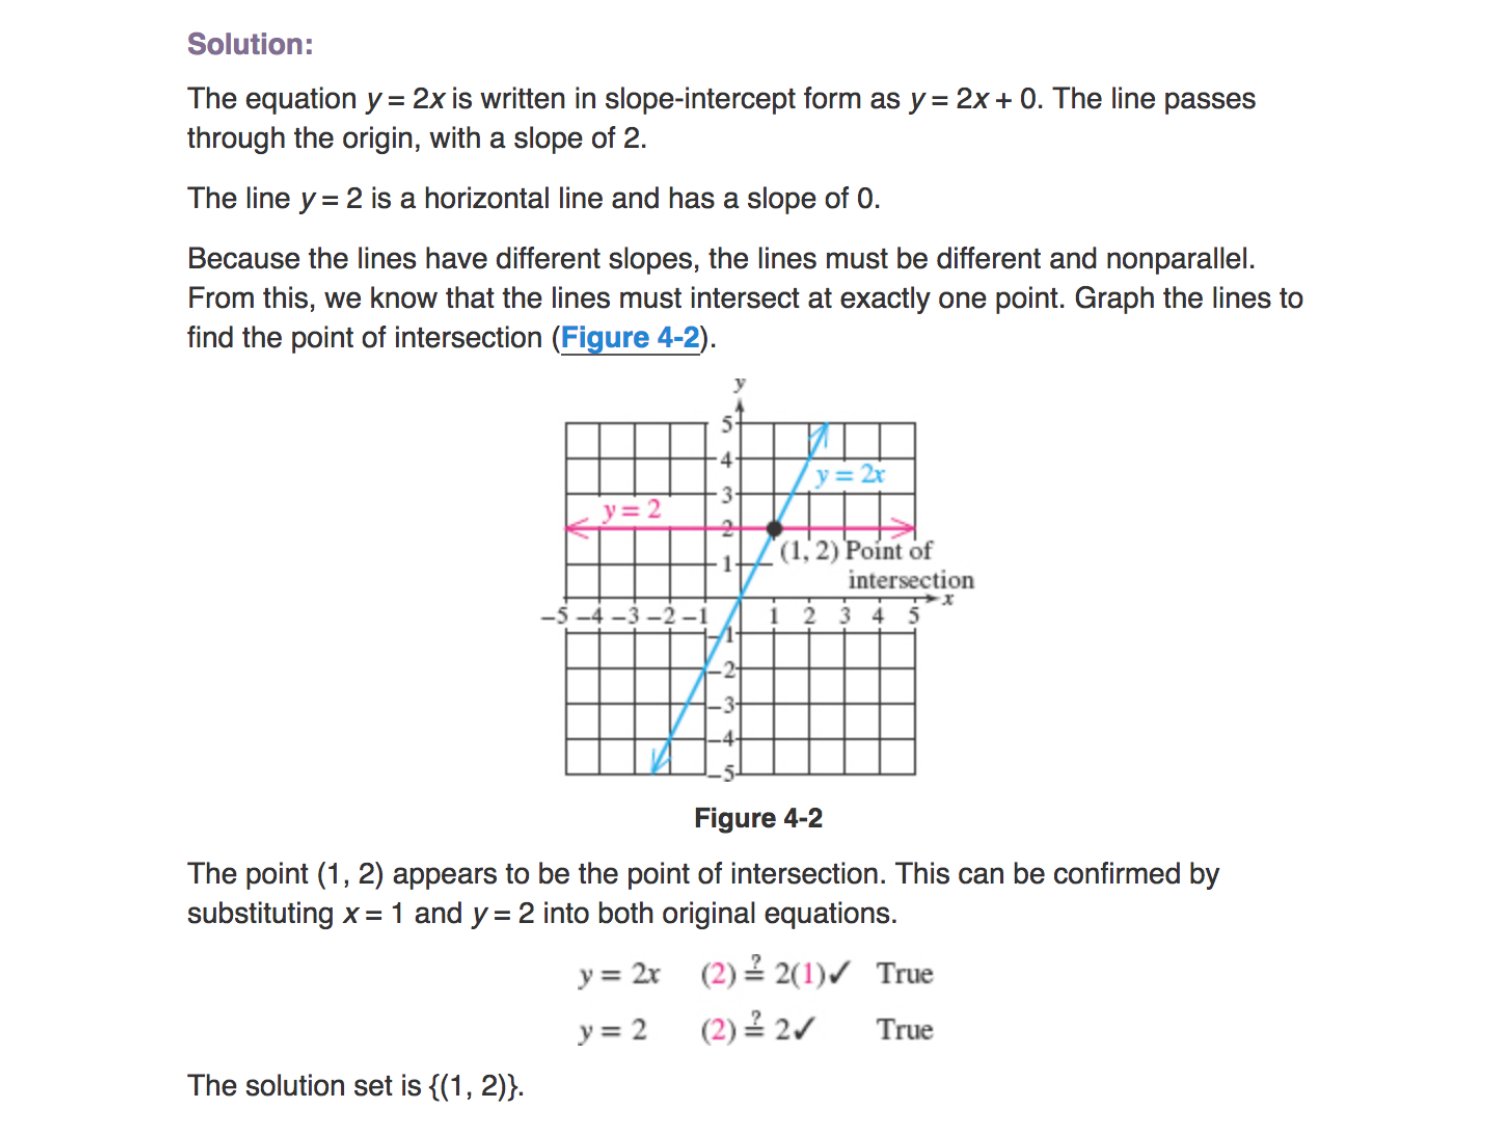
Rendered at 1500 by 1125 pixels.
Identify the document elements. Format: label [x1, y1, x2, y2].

list [0, 19, 1500, 1108]
